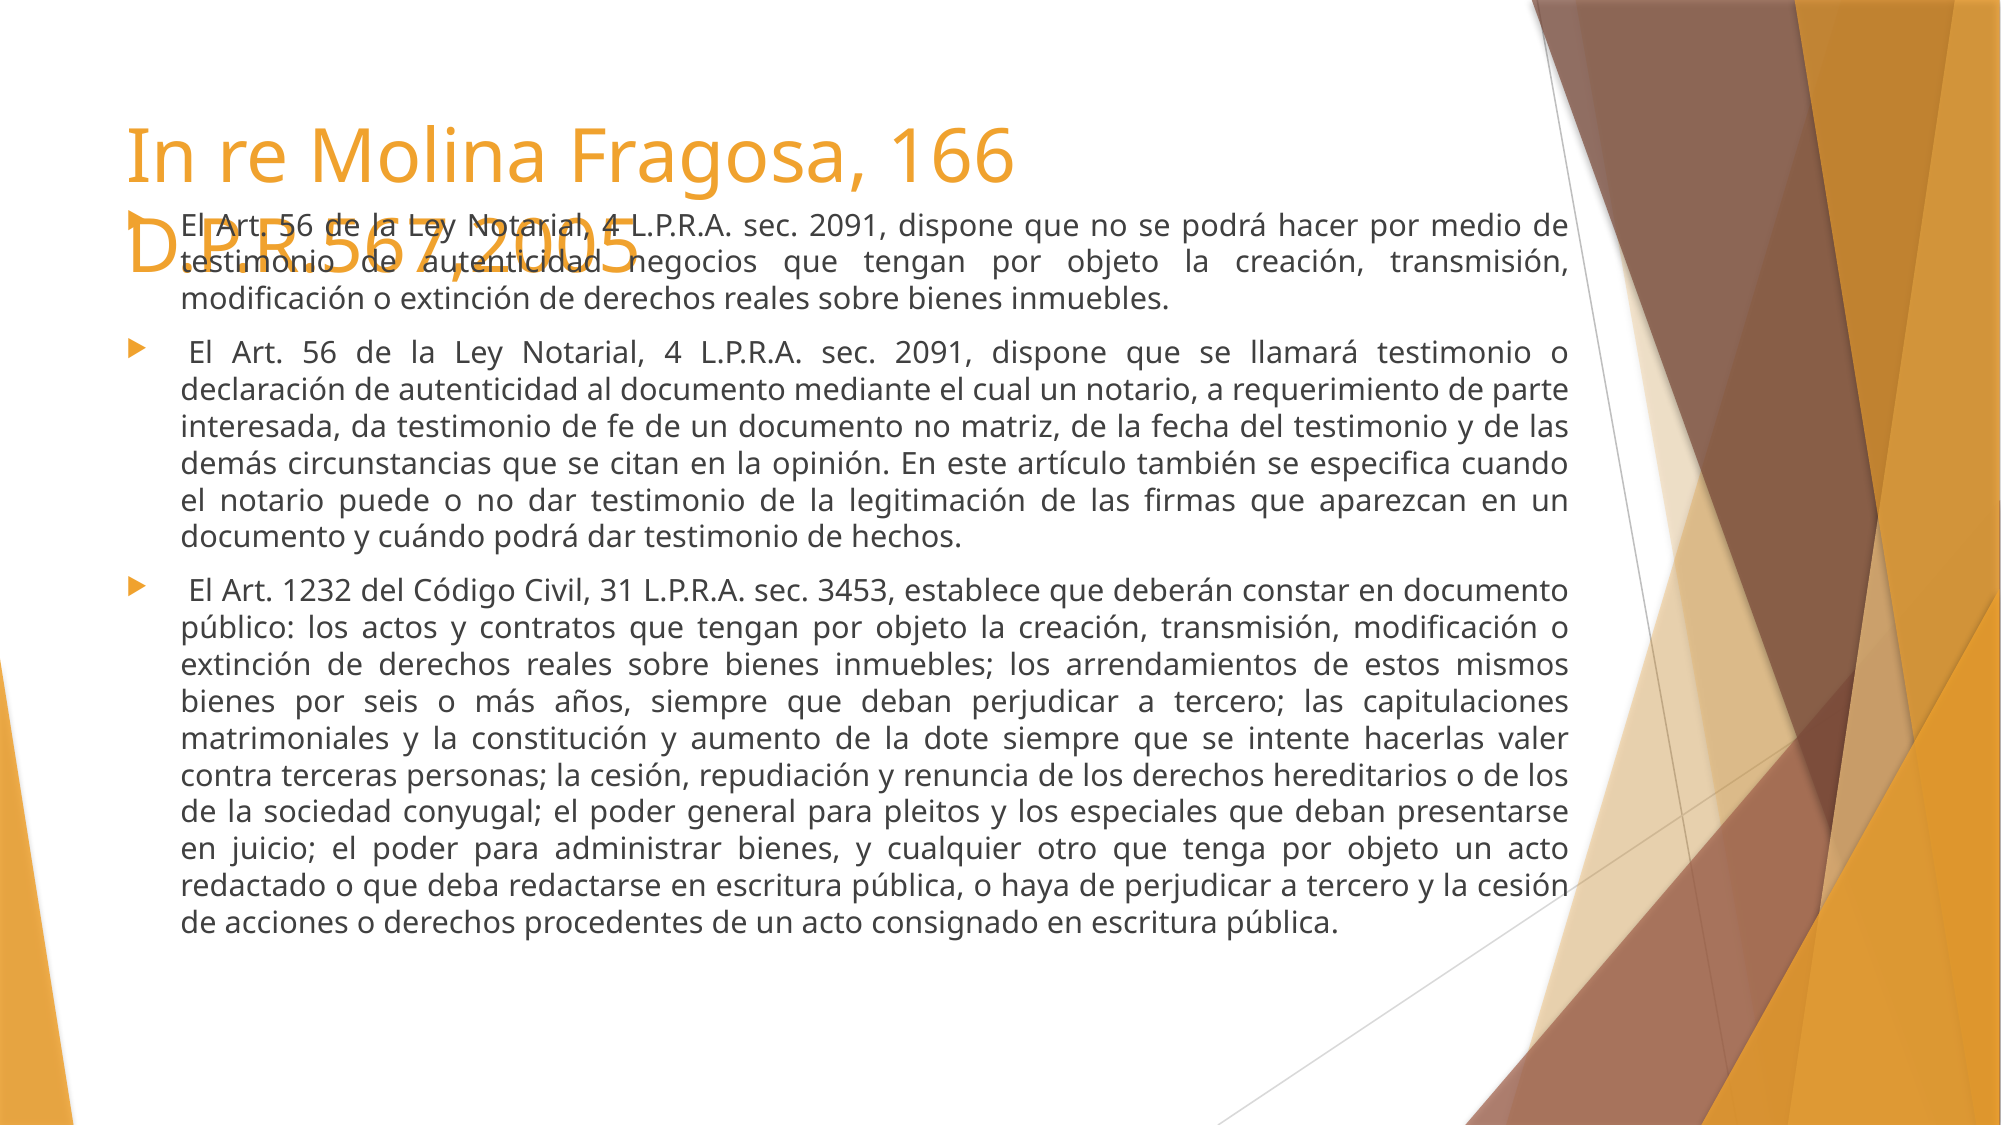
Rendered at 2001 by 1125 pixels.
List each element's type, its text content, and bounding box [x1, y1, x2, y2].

list El Art. 56 de la Ley Notarial, 4 L.P.R.A. sec. 2091, dispone que no se podrá hacer por medio de testimonio de autenticidad negocios que tengan por objeto la creación, transmisión, modificación o extinción de derechos reales sobre bienes inmuebles. El Art. 56 de la Ley Notarial, 4 L.P.R.A. sec. 2091, dispone que se llamará testimonio o declaración de autenticidad al documento mediante el cual un notario, a requerimiento de parte interesada, da testimonio de fe de un documento no matriz, de la fecha del testimonio y de las demás circunstancias que se citan en la opinión. En este artículo también se especifica cuando el notario puede o no dar testimonio de la legitimación de las firmas que aparezcan en un documento y cuándo podrá dar testimonio de hechos. El Art. 1232 del Código Civil, 31 L.P.R.A. sec. 3453, establece que deberán constar en documento público: los actos y contratos que tengan por objeto la creación, transmisión, modificación o extinción de derechos reales sobre bienes inmuebles; los arrendamientos de estos mismos bienes por seis o más años, siempre que deban perjudicar a tercero; las capitulaciones matrimoniales y la constitución y aumento de la dote siempre que se intente hacerlas valer contra terceras personas; la cesión, repudiación y renuncia de los derechos hereditarios o de los de la sociedad conyugal; el poder general para pleitos y los especiales que deban presentarse en juicio; el poder para administrar bienes, y cualquier otro que tenga por objeto un acto redactado o que deba redactarse en escritura pública, o haya de perjudicar a tercero y la cesión de acciones o derechos procedentes de un acto consignado en escritura pública. [111, 197, 1585, 992]
title In re Molina Fragosa, 166 D.P.R.567,2005 [111, 99, 1522, 197]
